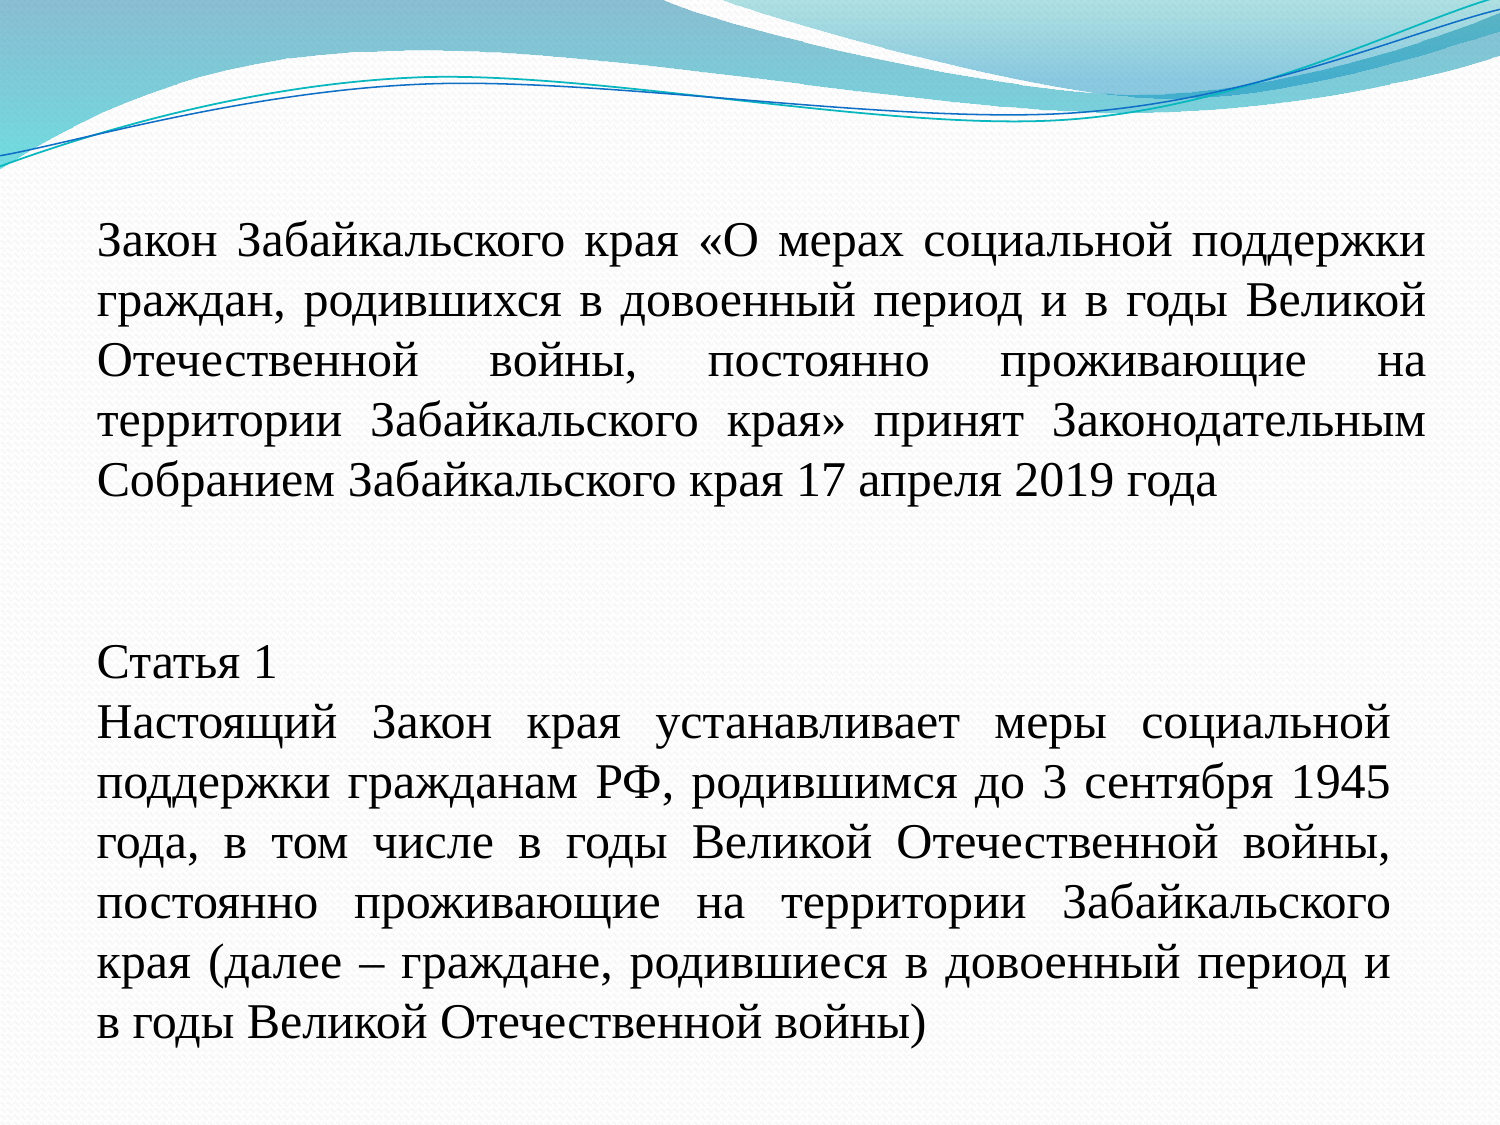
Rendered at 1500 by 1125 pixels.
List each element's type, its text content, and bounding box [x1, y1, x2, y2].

text_box Статья 1 Настоящий Закон края устанавливает меры социальной поддержки гражданам РФ, родившимся до 3 сентября 1945 года, в том числе в годы Великой Отечественной войны, постоянно проживающие на территории Забайкальского края (далее – граждане, родившиеся в довоенный период и в годы Великой Отечественной войны) [81, 621, 1407, 1056]
text_box Закон Забайкальского края «О мерах социальной поддержки граждан, родившихся в довоенный период и в годы Великой Отечественной войны, постоянно проживающие на территории Забайкальского края» принят Законодательным Собранием Забайкальского края 17 апреля 2019 года [82, 199, 1442, 514]
